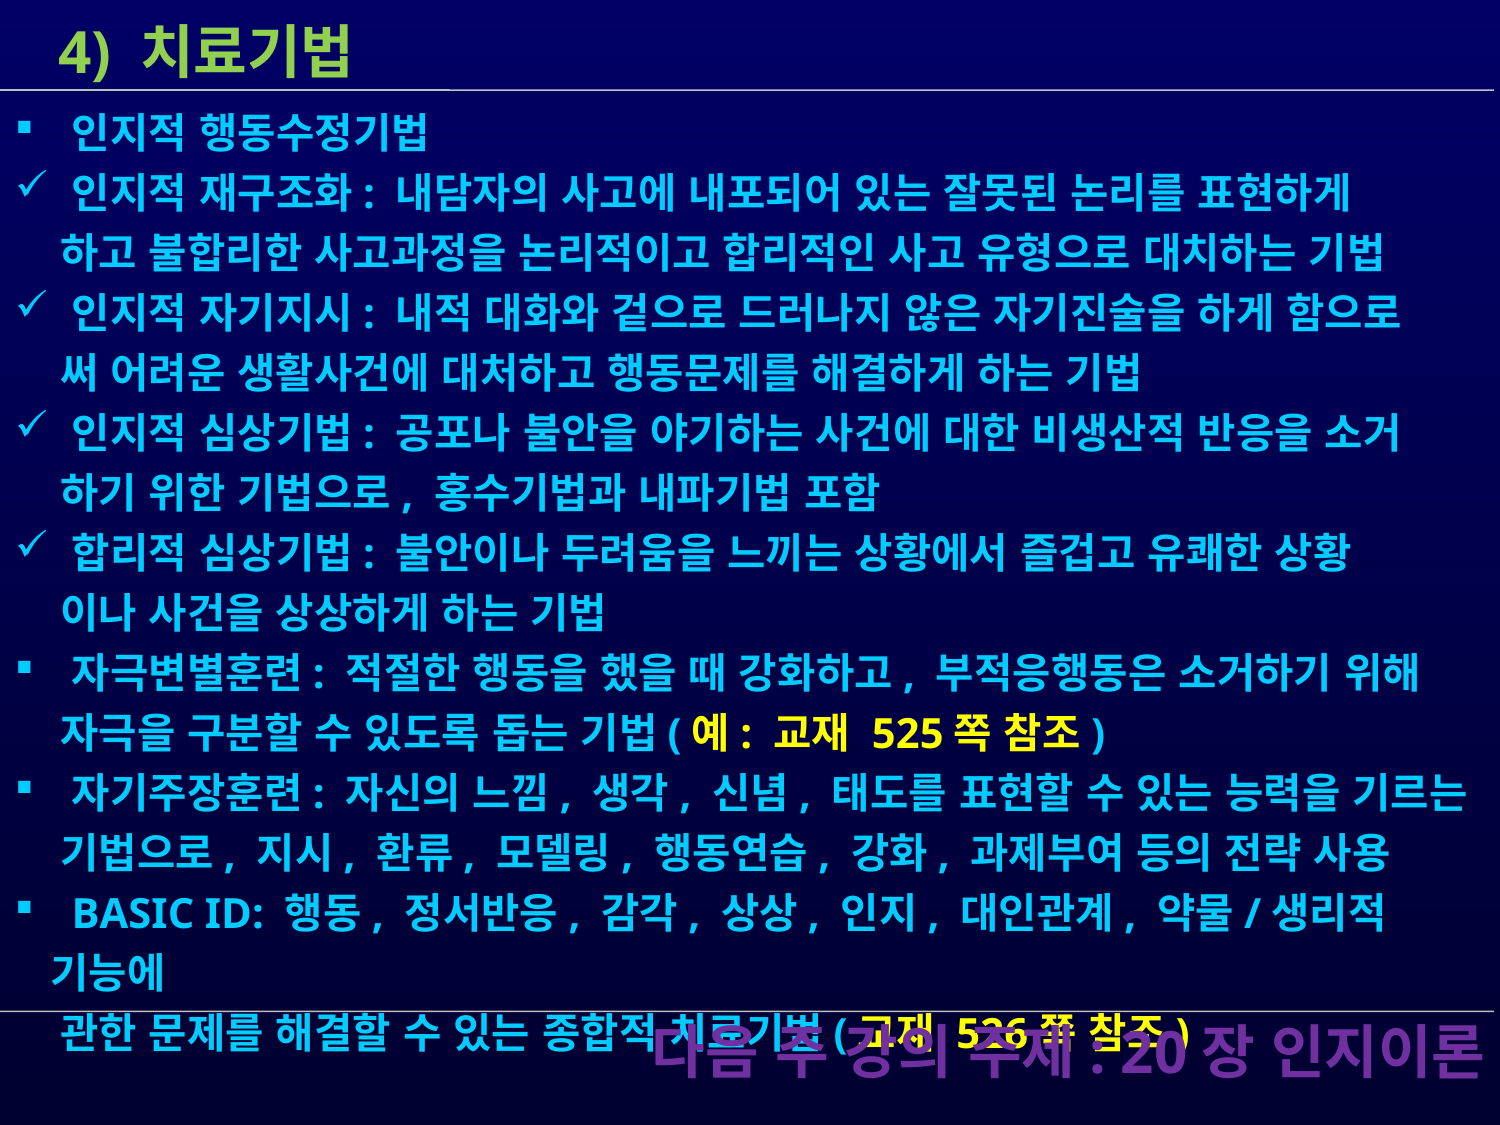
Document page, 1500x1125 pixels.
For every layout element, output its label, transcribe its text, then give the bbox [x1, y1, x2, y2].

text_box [0, 7, 1500, 1015]
text_box 다음 주 강의 주제: 20장 인지이론 [0, 1020, 1500, 1093]
